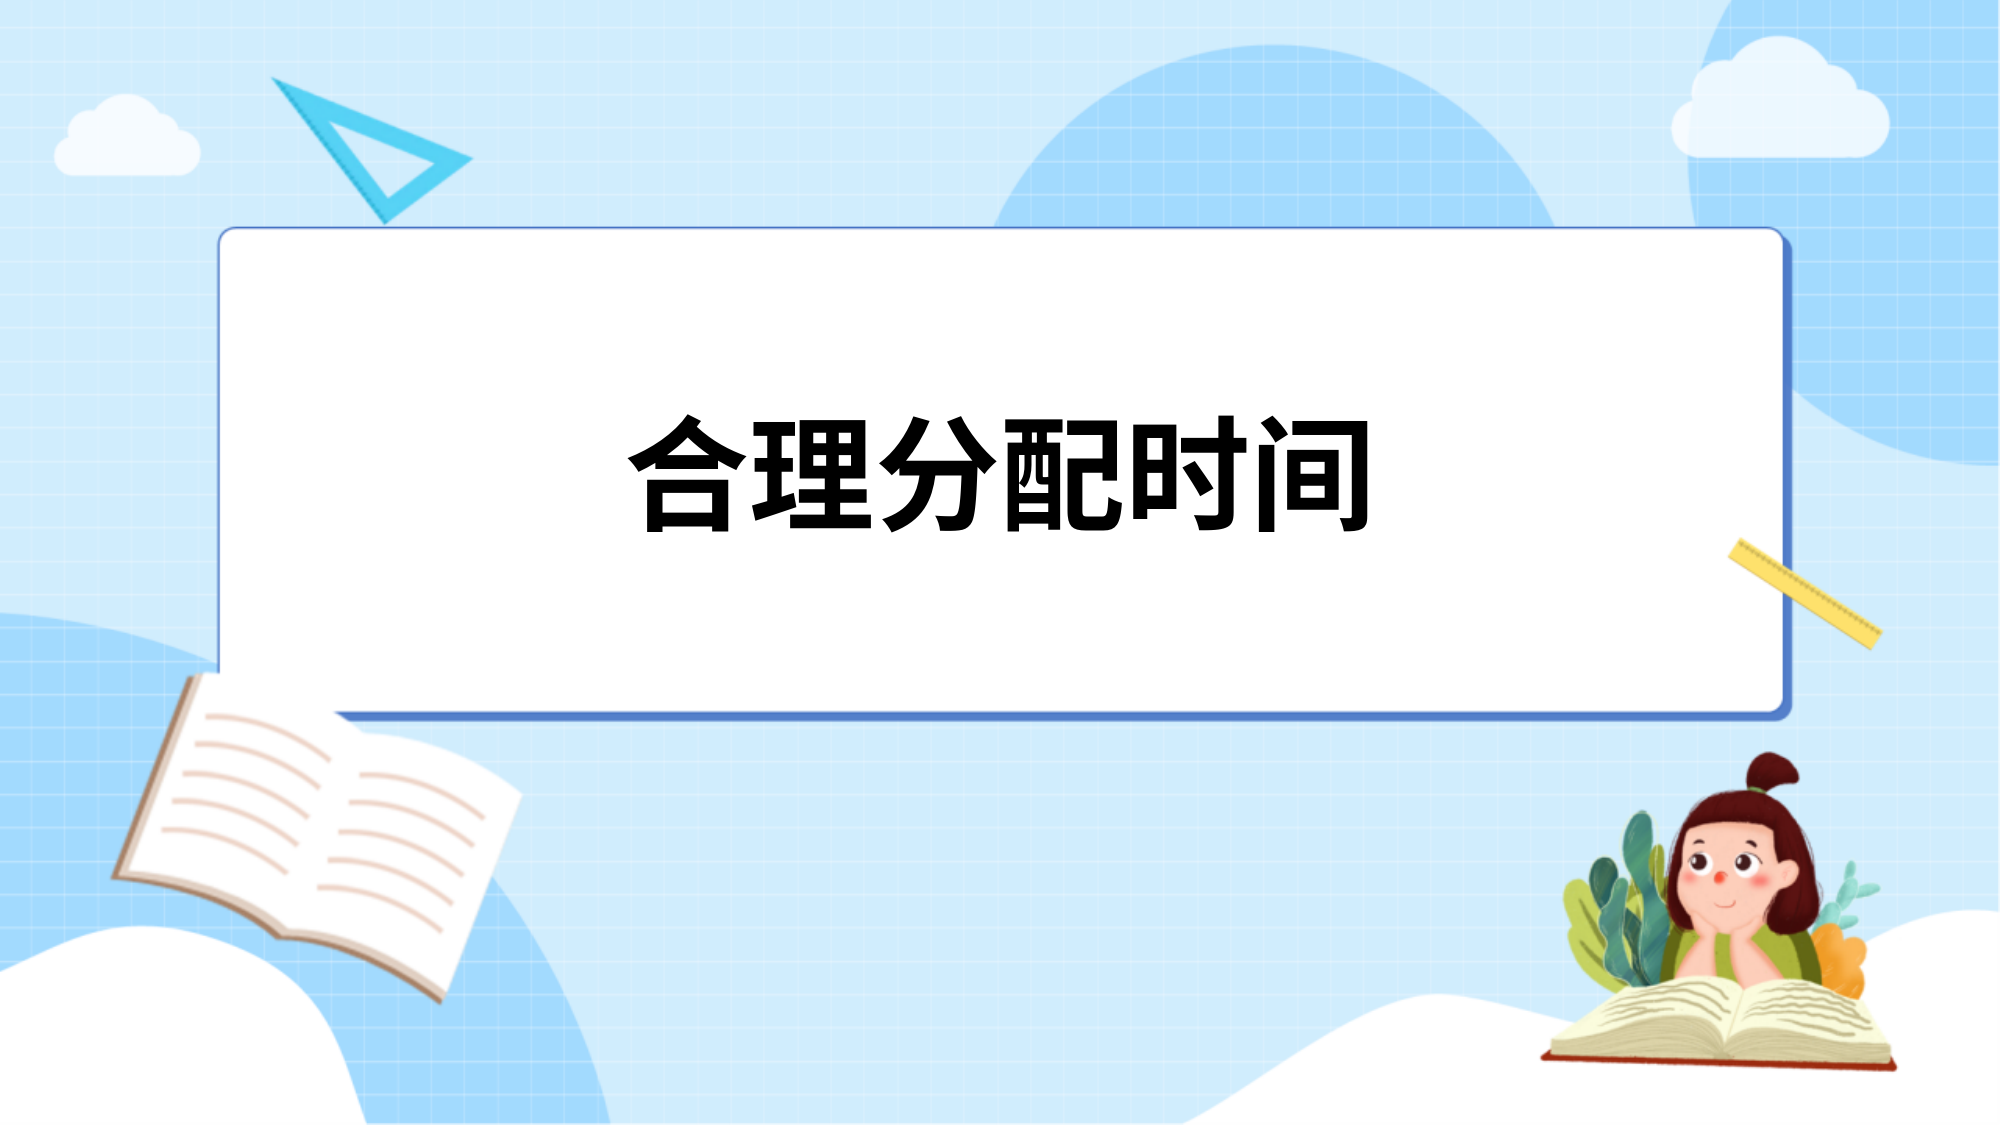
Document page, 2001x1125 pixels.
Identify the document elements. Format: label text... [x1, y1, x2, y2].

text_box 合理分配时间 [591, 388, 1408, 553]
picture [0, 0, 2000, 1125]
